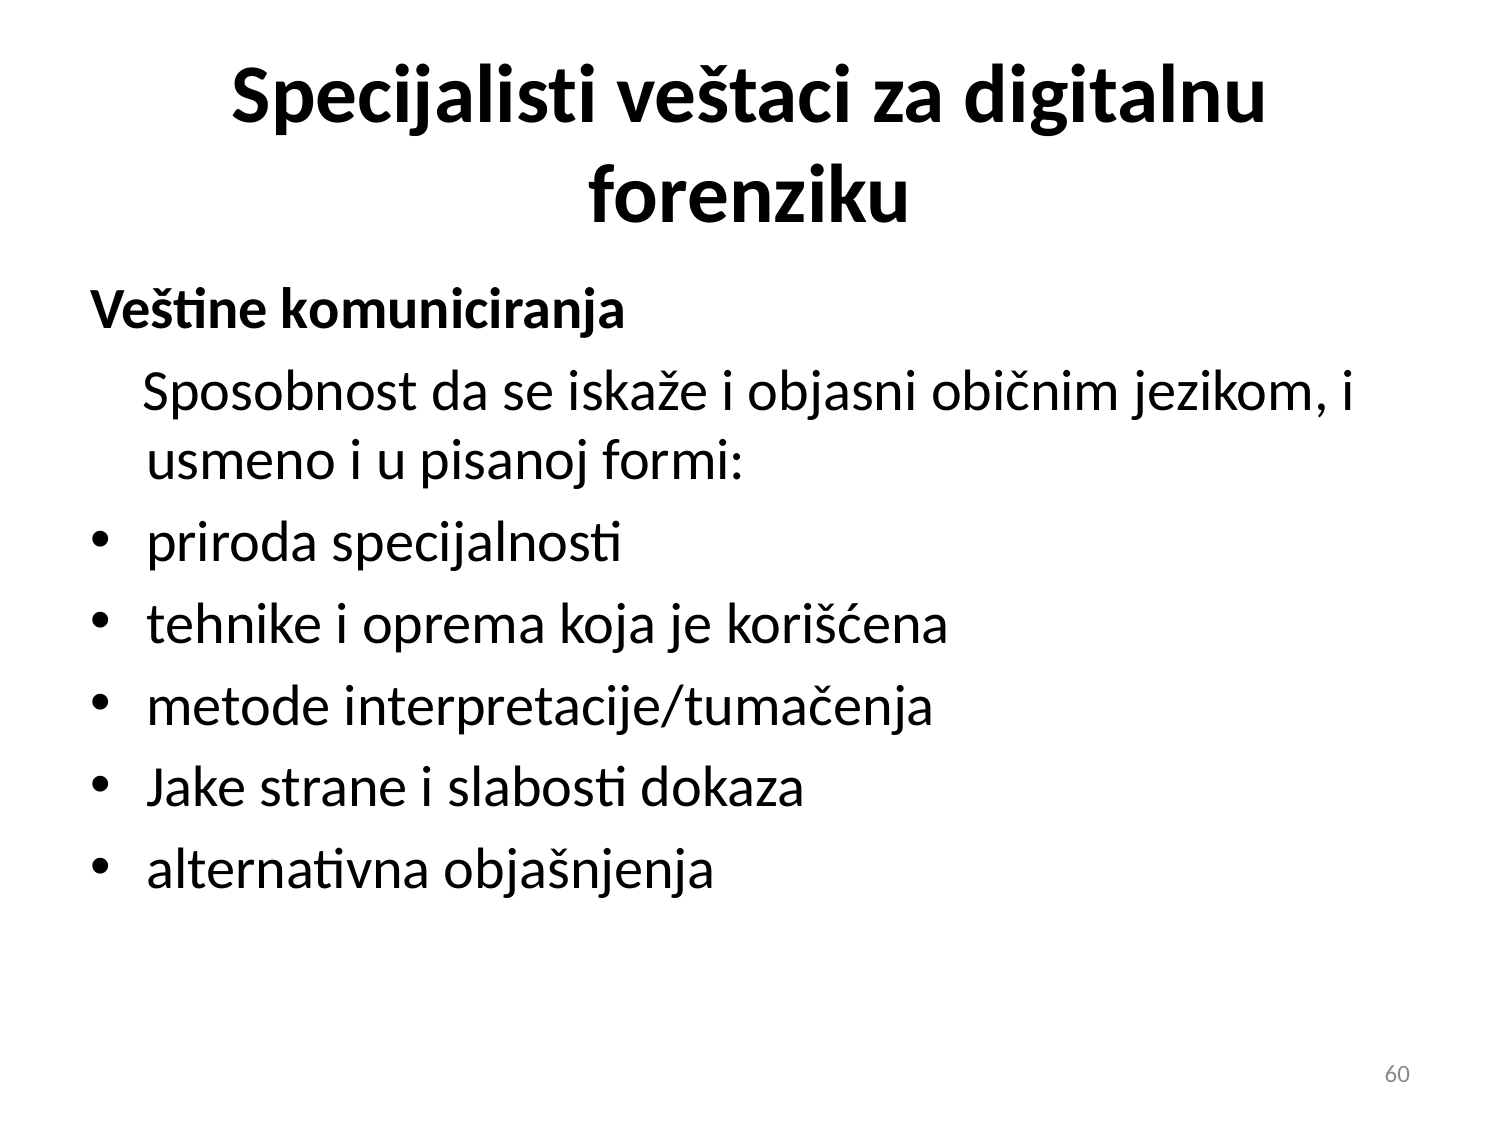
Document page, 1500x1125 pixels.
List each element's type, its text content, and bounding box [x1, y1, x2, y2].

list Veštine komuniciranja Sposobnost da se iskaže i objasni običnim jezikom, i usmeno i u pisanoj formi: priroda specijalnosti tehnike i oprema koja je korišćena metode interpretacije/tumačenja Jake strane i slabosti dokaza alternativna objašnjenja [74, 262, 1426, 1006]
title Specijalisti veštaci za digitalnu forenziku [74, 44, 1426, 233]
slide_number 60 [1074, 1042, 1425, 1103]
